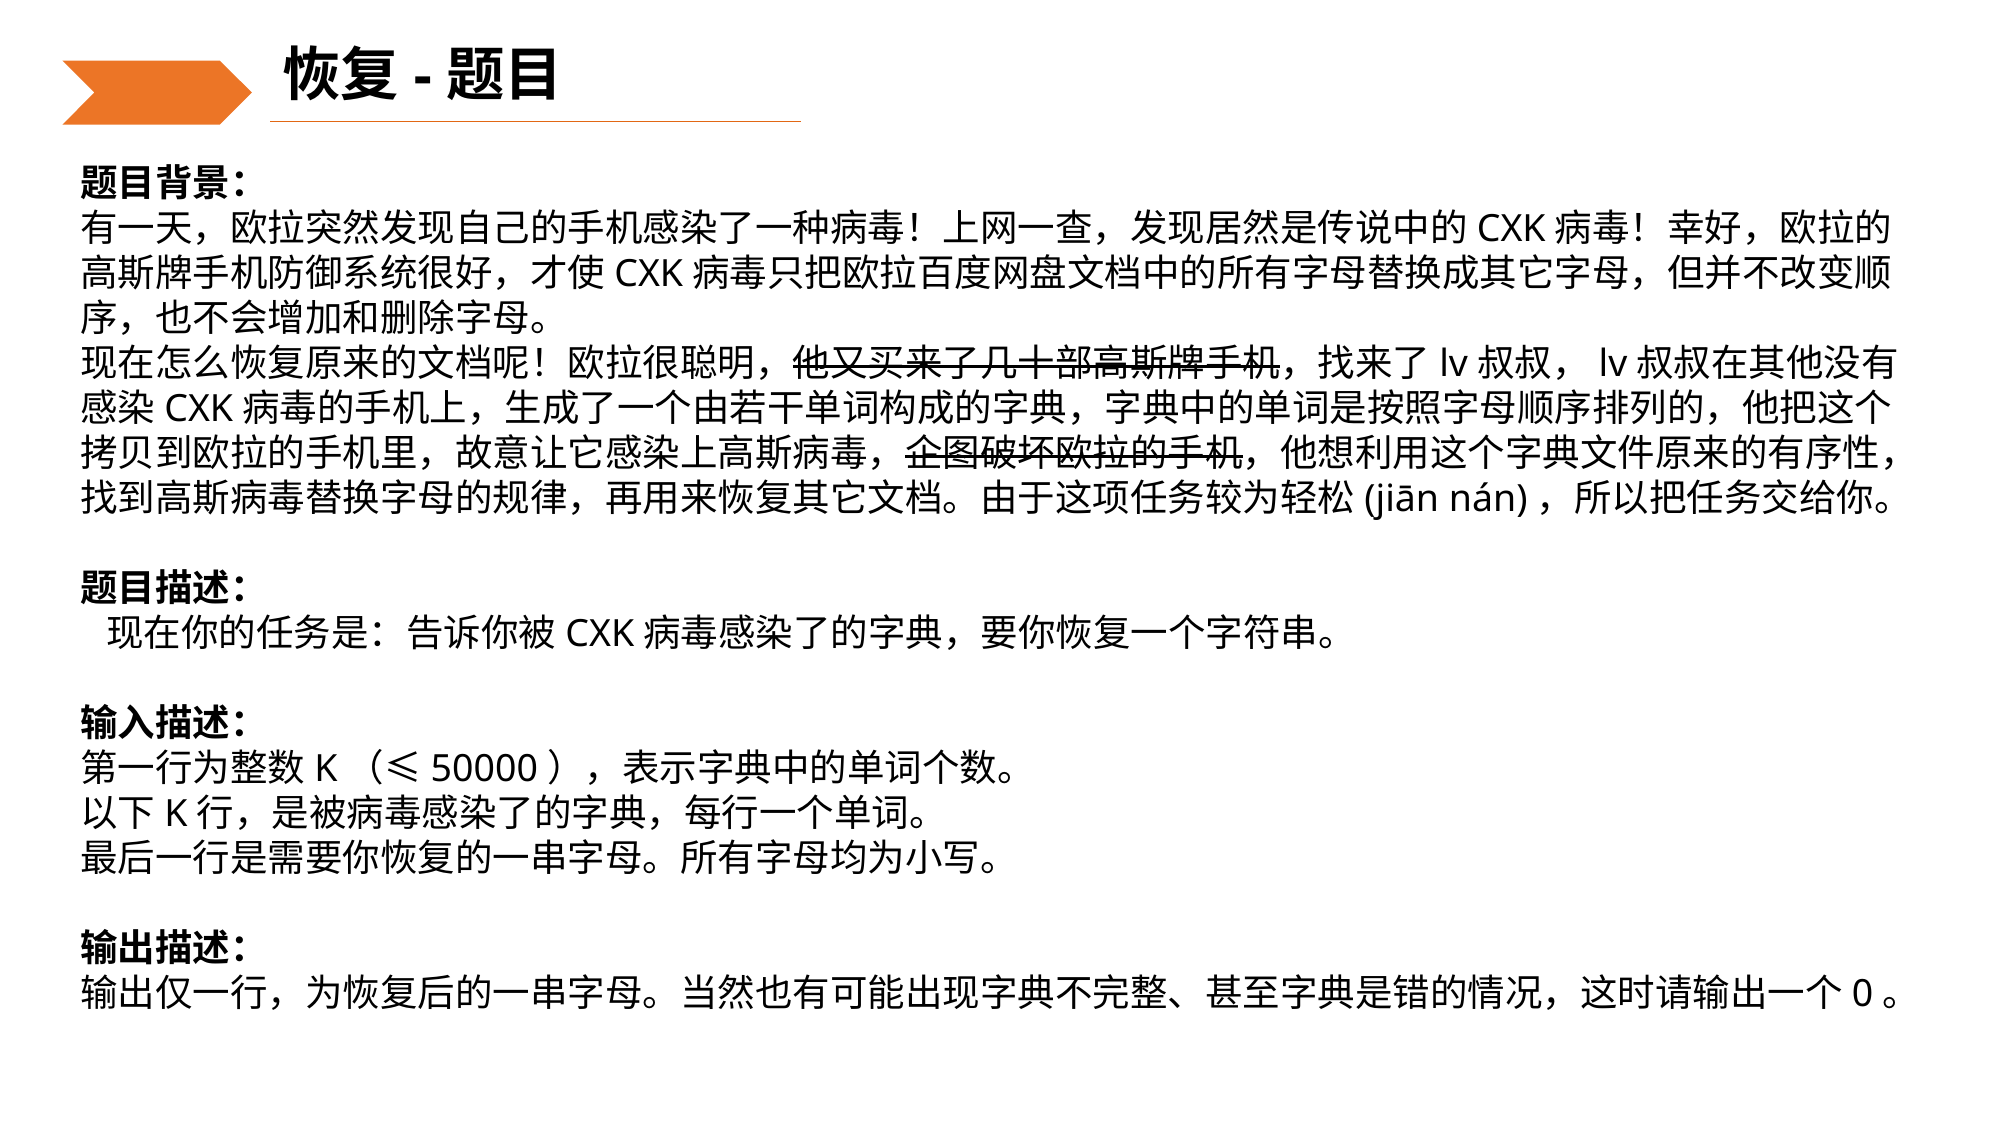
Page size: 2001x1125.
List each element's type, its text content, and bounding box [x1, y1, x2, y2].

text_box 恢复-题目 [267, 29, 578, 115]
text_box 题目背景： 有一天，欧拉突然发现自己的手机感染了一种病毒！上网一查，发现居然是传说中的CXK病毒！幸好，欧拉的高斯牌手机防御系统很好，才使CXK病毒只把欧拉百度网盘文档中的所有字母替换成其它字母，但并不改变顺序，也不会增加和删除字母。 现在怎么恢复原来的文档呢！欧拉很聪明，他又买来了几十部高斯牌手机，找来了lv叔叔，lv叔叔在其他没有感染CXK病毒的手机上，生成了一个由若干单词构成的字典，字典中的单词是按照字母顺序排列的，他把这个拷贝到欧拉的手机里，故意让它感染上高斯病毒，企图破坏欧拉的手机，他想利用这个字典文件原来的有序性，找到高斯病毒替换字母的规律，再用来恢复其它文档。由于这项任务较为轻松(jiān nán)，所以把任务交给你。 题目描述： 现在你的任务是：告诉你被CXK病毒感染了的字典，要你恢复一个字符串。 输入描述： 第一行为整数K（≤50000），表示字典中的单词个数。 以下K行，是被病毒感染了的字典，每行一个单词。 最后一行是需要你恢复的一串字母。所有字母均为小写。 输出描述： 输出仅一行，为恢复后的一串字母。当然也有可能出现字典不完整、甚至字典是错的情况，这时请输出一个0。 [65, 151, 1944, 1112]
